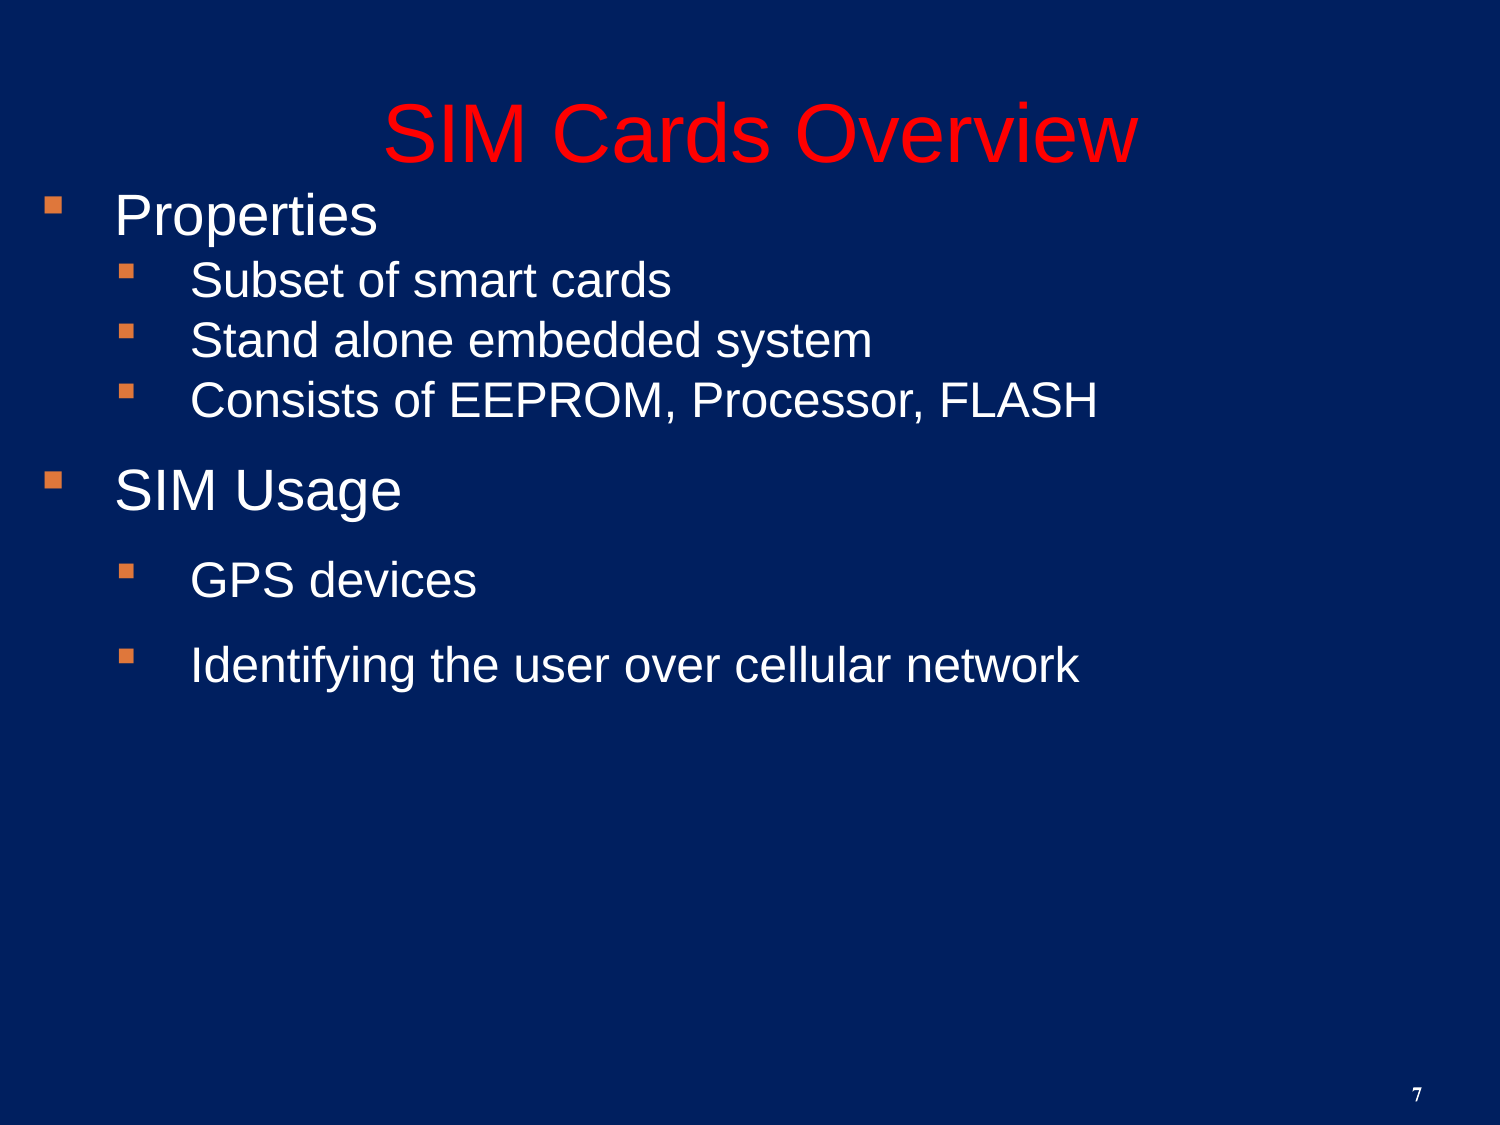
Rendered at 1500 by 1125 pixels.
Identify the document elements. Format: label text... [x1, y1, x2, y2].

title SIM Cards Overview [44, 53, 1456, 267]
text_box [1412, 1087, 1422, 1102]
text_box Properties Subset of smart cards Stand alone embedded system Consists of EEPROM, Processor, FLASH SIM Usage GPS devices Identifying the user over cellular network [37, 177, 1413, 788]
